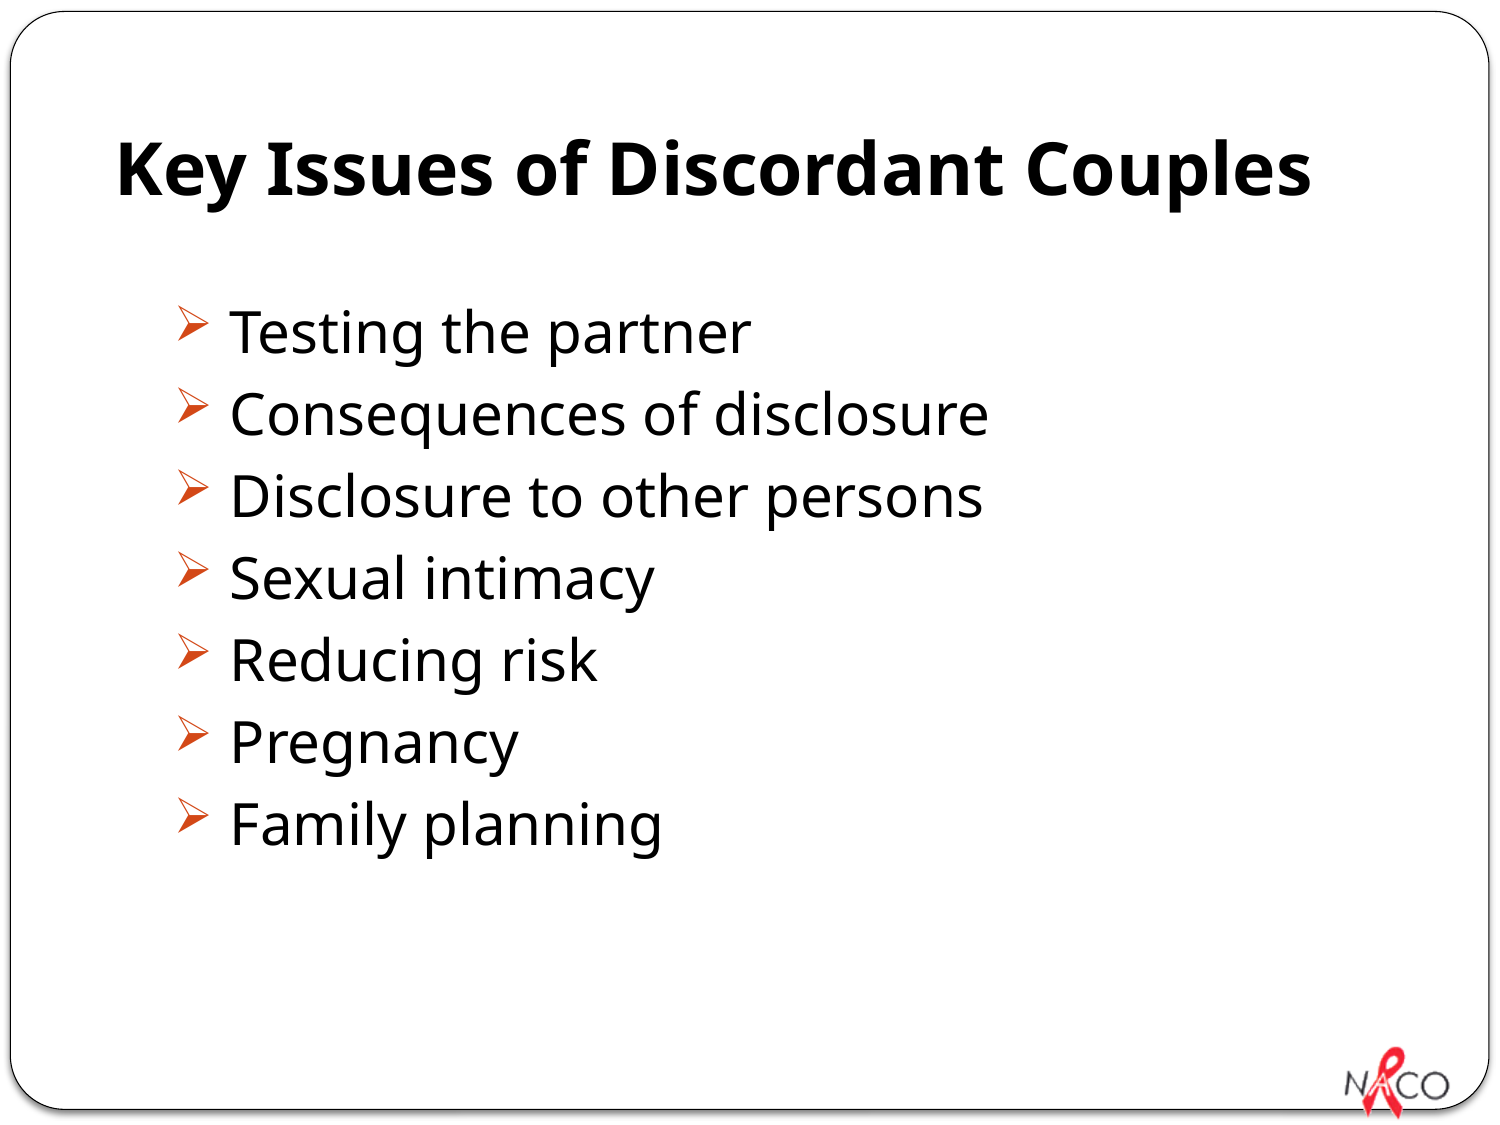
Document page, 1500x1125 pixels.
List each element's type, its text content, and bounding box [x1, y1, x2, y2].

picture [1337, 1042, 1455, 1125]
list Testing the partner Consequences of disclosure Disclosure to other persons Sexual intimacy Reducing risk Pregnancy Family planning [149, 287, 1426, 988]
title Key Issues of Discordant Couples [99, 44, 1426, 226]
